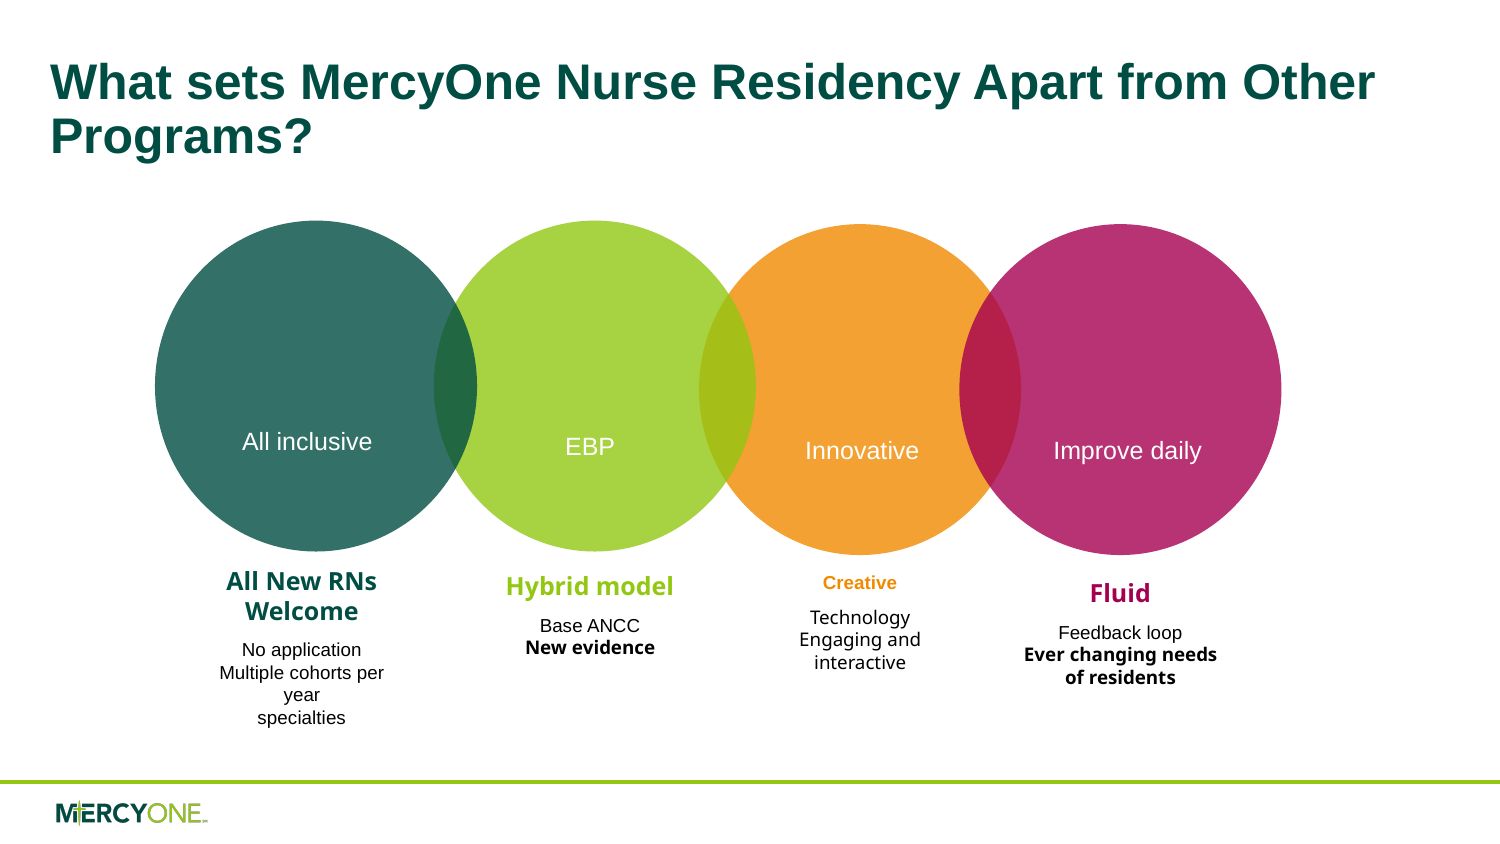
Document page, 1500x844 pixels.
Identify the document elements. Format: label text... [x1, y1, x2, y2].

picture [38, 784, 219, 844]
text_box Hybrid model Base ANCC New evidence [473, 563, 707, 694]
text_box [959, 224, 1282, 556]
text_box EBP [468, 427, 712, 468]
text_box [729, 224, 990, 431]
text_box Creative Technology Engaging and interactive [743, 562, 977, 703]
text_box Improve daily [1006, 431, 1250, 501]
text_box Innovative [740, 431, 984, 472]
text_box Fluid Feedback loop Ever changing needs of residents [1003, 570, 1237, 696]
text_box [154, 220, 478, 552]
text_box [726, 460, 990, 556]
text_box [456, 220, 756, 552]
text_box All inclusive [186, 421, 429, 462]
title What sets MercyOne Nurse Residency Apart from Other Programs? [50, 56, 1438, 169]
text_box All New RNs Welcome No application Multiple cohorts per year specialties [185, 557, 419, 736]
